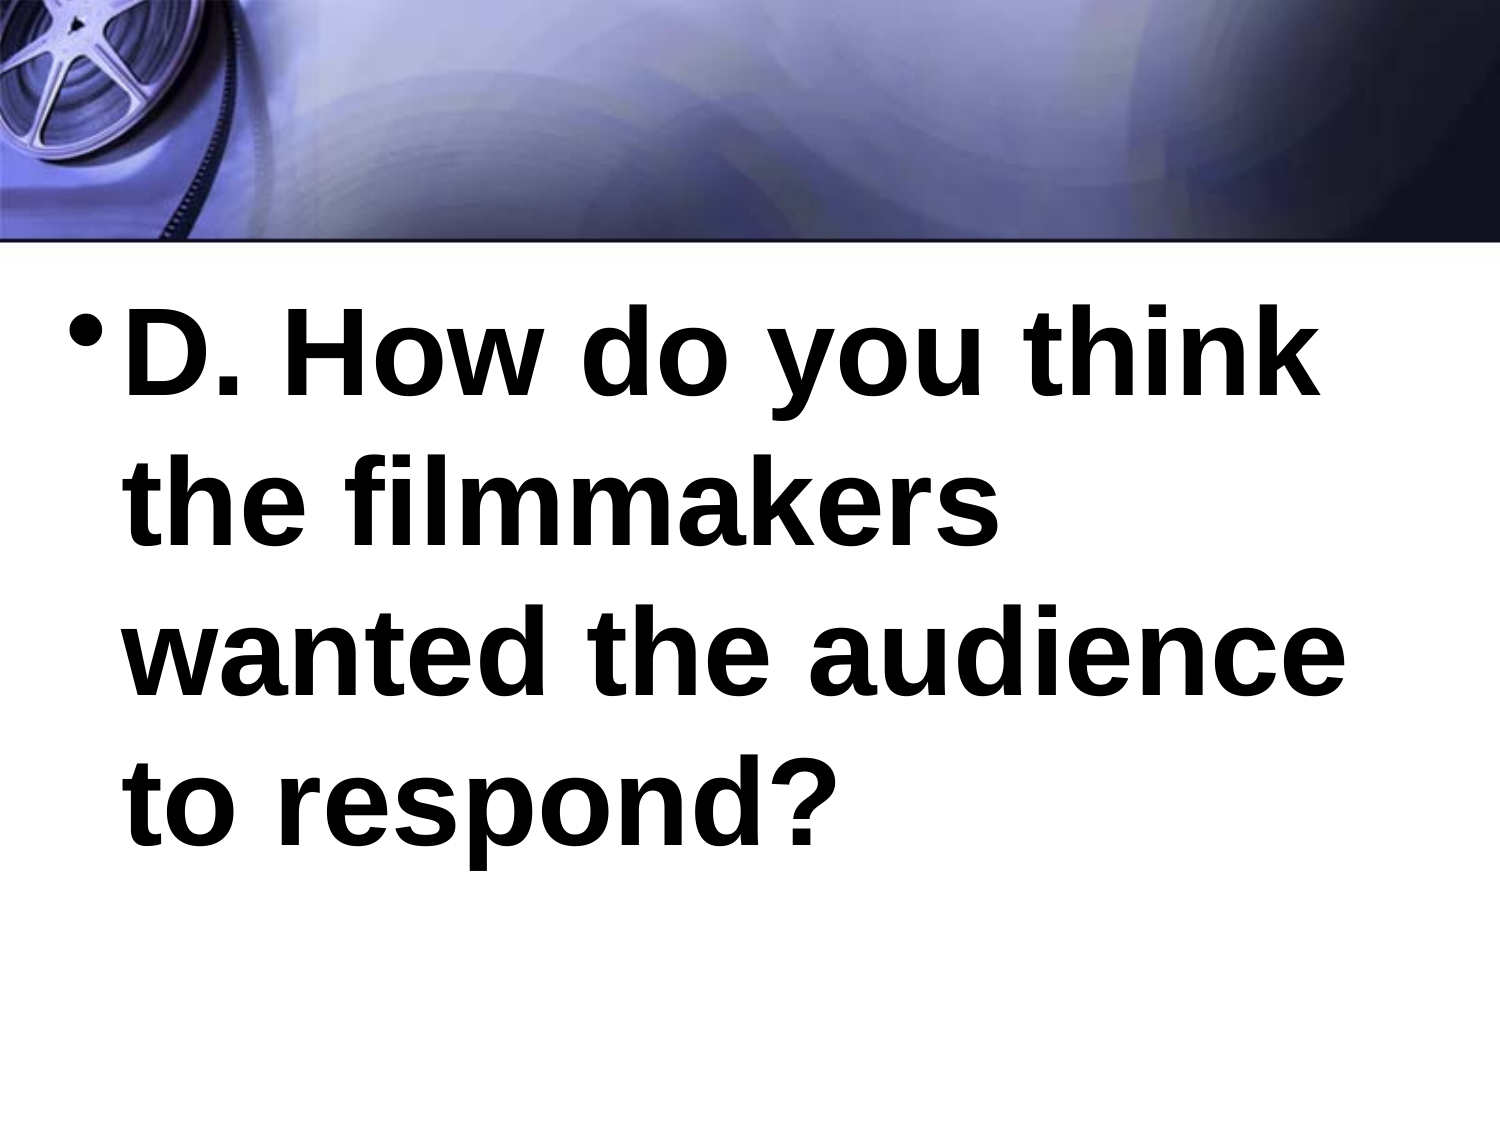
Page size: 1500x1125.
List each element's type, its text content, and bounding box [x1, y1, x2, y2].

list D. How do you think the filmmakers wanted the audience to respond? [49, 262, 1401, 1076]
picture [0, 0, 1500, 1125]
